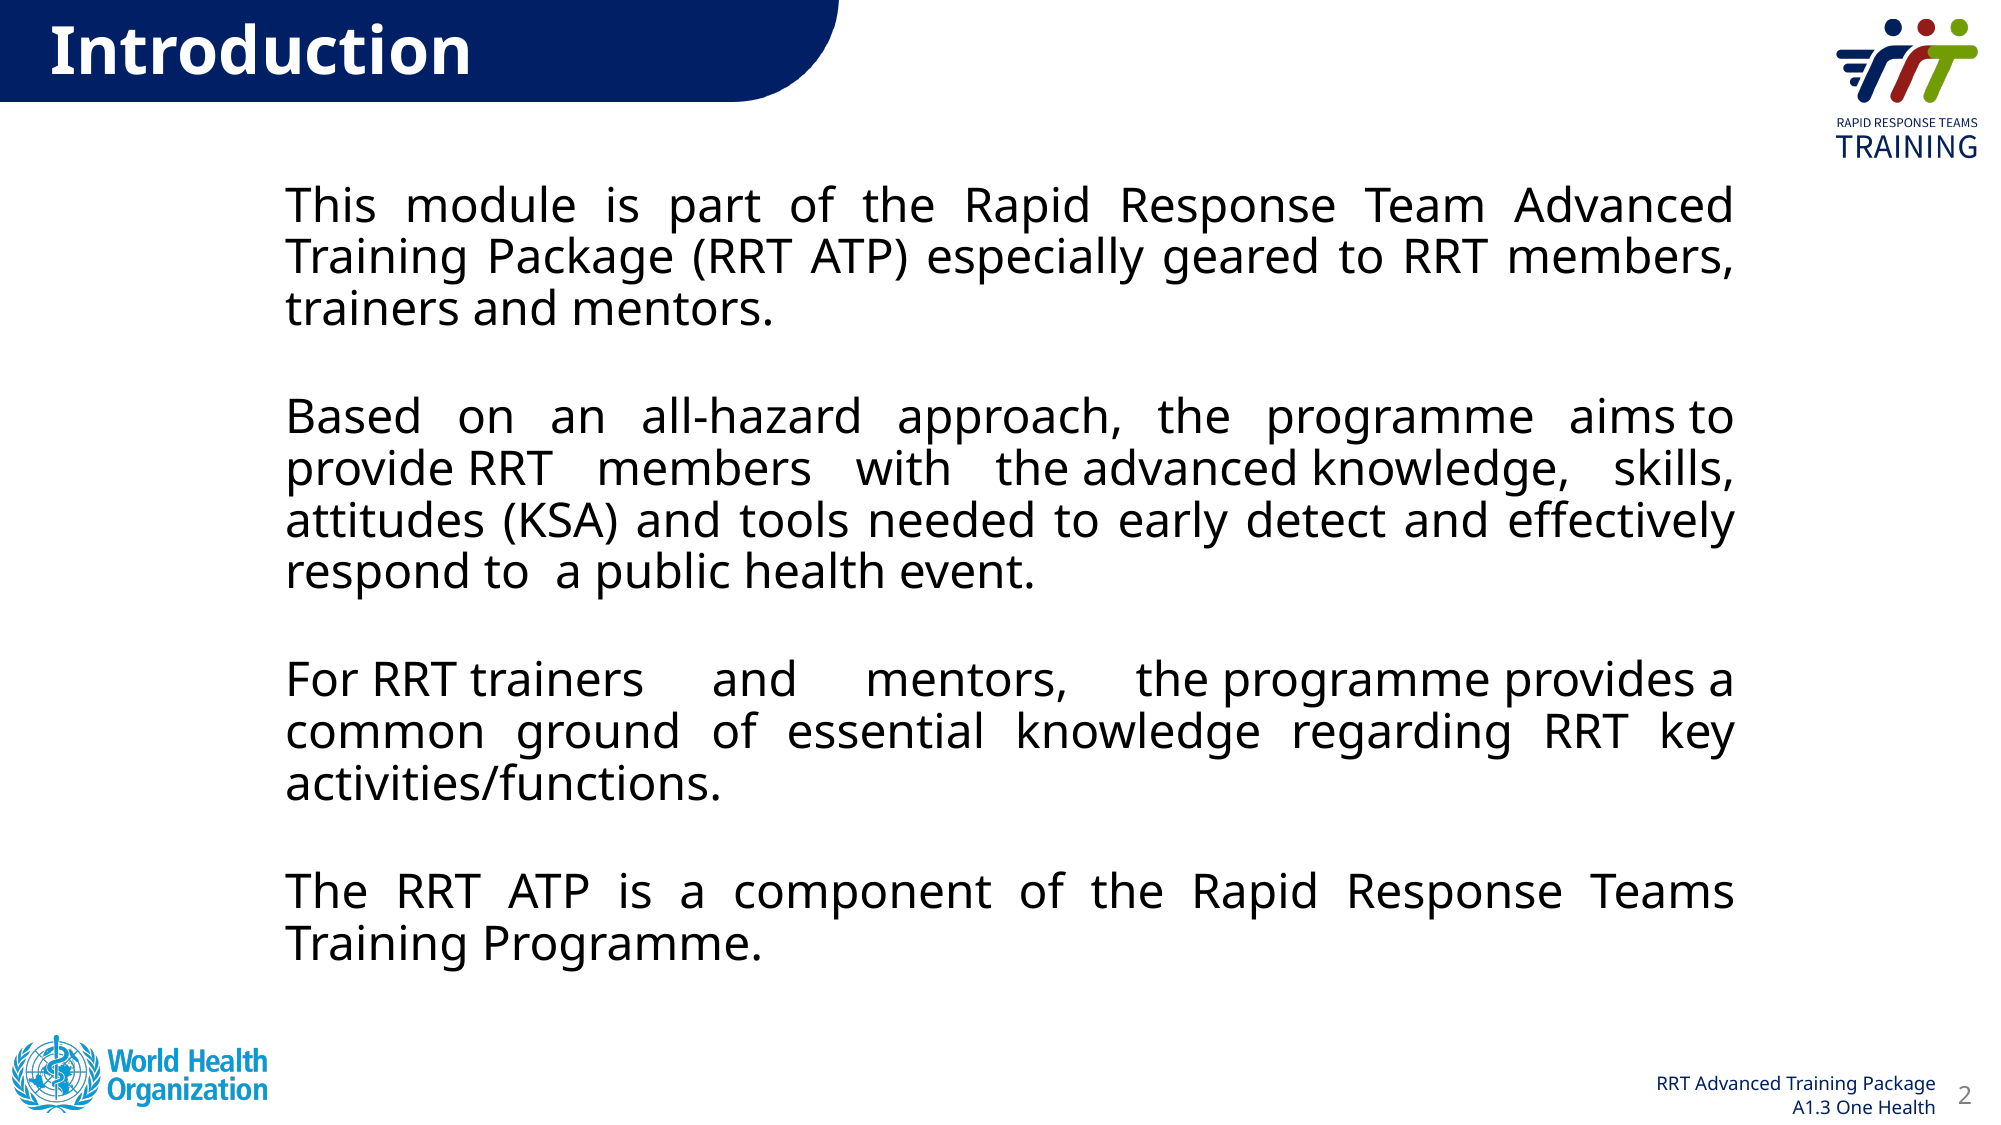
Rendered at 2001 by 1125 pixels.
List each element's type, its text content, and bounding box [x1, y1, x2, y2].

picture [58, 1050, 64, 1058]
picture [12, 1083, 48, 1113]
list This module is part of the Rapid Response Team Advanced Training Package (RRT ATP) especially geared to RRT members, trainers and mentors. Based on an all-hazard approach, the programme aims to provide RRT members with the advanced knowledge, skills, attitudes (KSA) and tools needed to early detect and effectively respond to a public health event. For RRT trainers and mentors, the programme provides a common ground of essential knowledge regarding RRT key activities/functions. The RRT ATP is a component of the Rapid Response Teams Training Programme. [285, 180, 1738, 945]
picture [0, 0, 839, 102]
title Introduction [49, 0, 637, 90]
picture [12, 1035, 267, 1113]
picture [1835, 19, 1978, 167]
